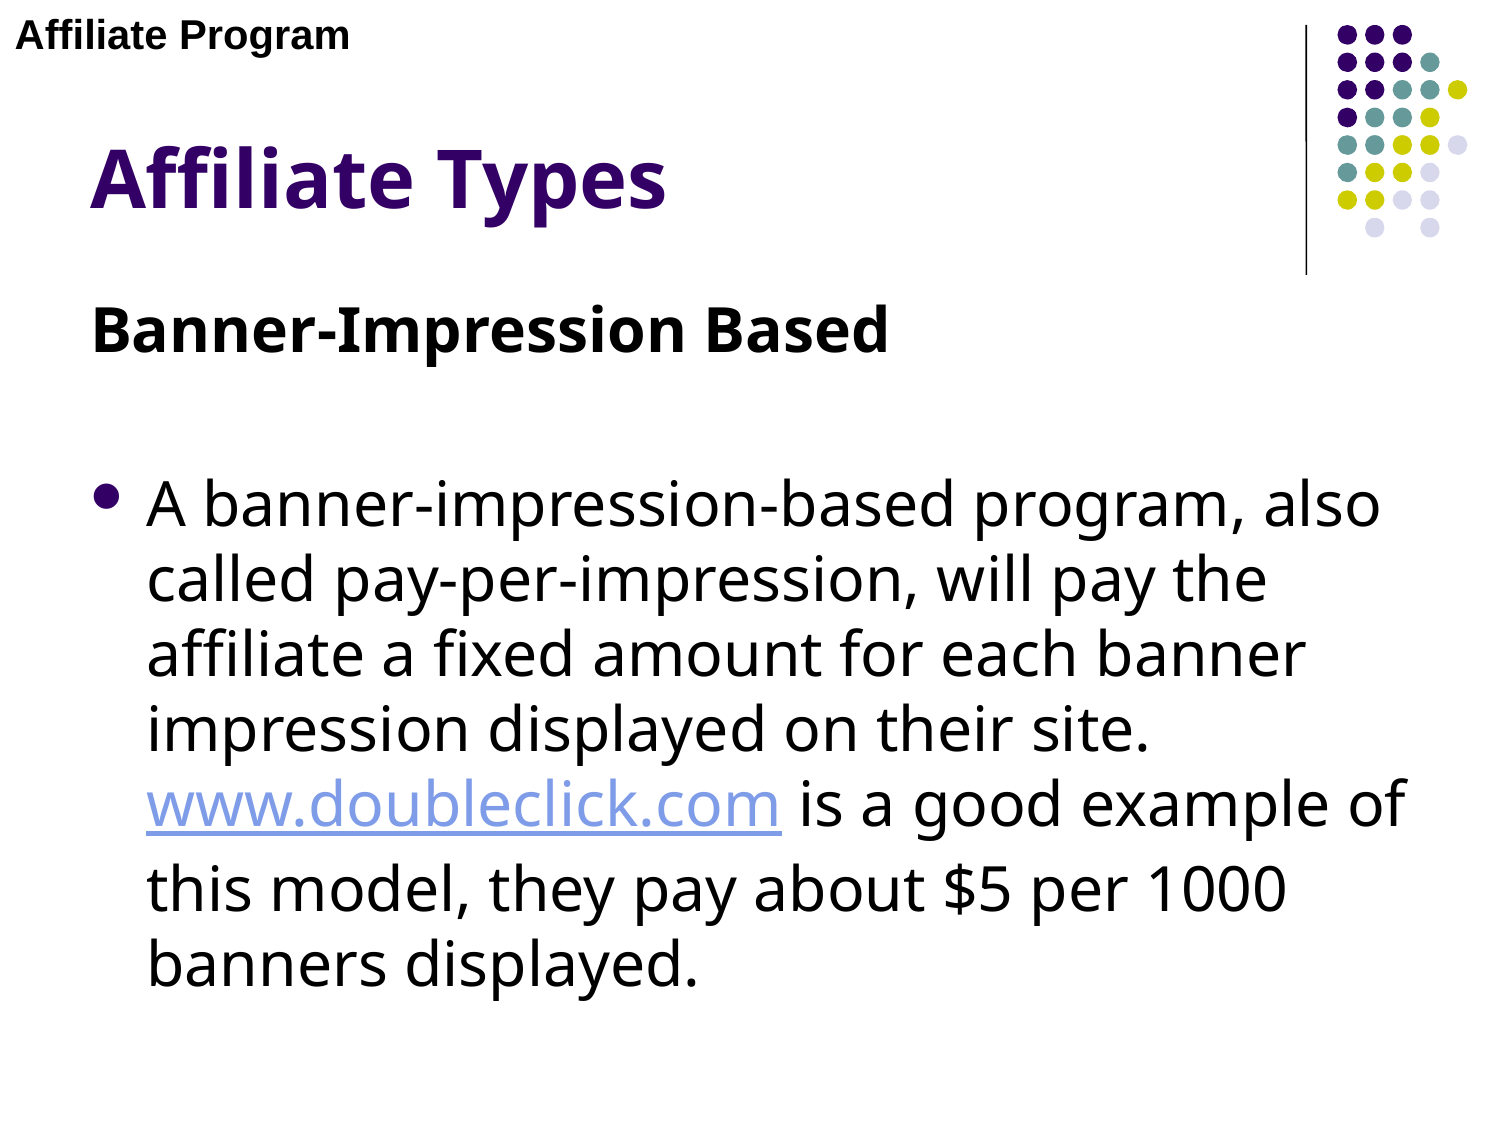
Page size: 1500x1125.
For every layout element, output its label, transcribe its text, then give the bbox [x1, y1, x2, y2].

title Affiliate Types [75, 20, 1313, 233]
list Banner-Impression Based A banner-impression-based program, also called pay-per-impression, will pay the affiliate a fixed amount for each banner impression displayed on their site. www.doubleclick.com is a good example of this model, they pay about $5 per 1000 banners displayed. [75, 282, 1425, 1006]
text_box Affiliate Program [0, 0, 378, 65]
